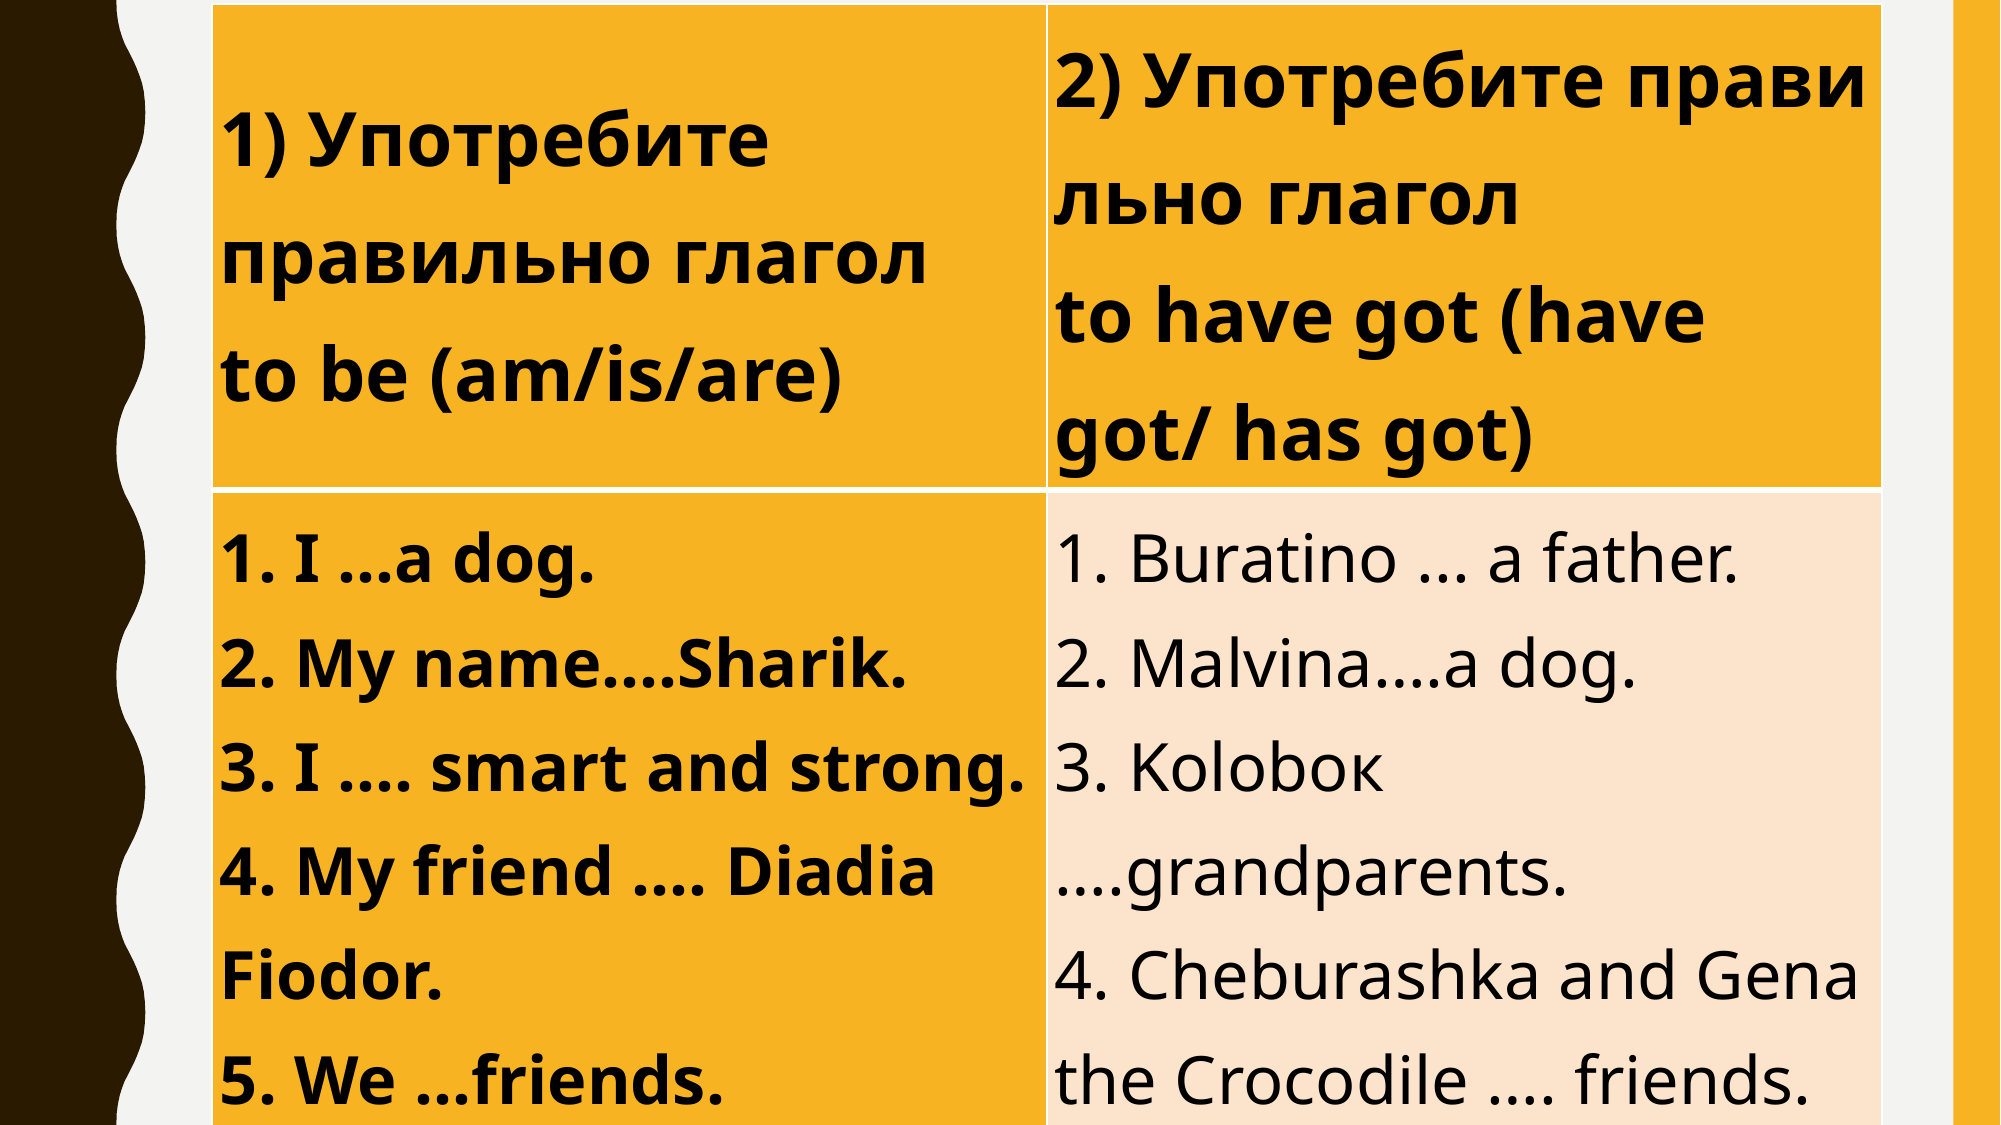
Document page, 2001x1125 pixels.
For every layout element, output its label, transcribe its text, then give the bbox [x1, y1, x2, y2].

table_header 2) Употребите правильно глагол to have got (have got/ has got) [1048, 5, 1881, 487]
table_cell 1. Buratino ... a father. 2. Malvina….a dog. 3. Koloboк ….grandparents. 4. Cheburashka and Gena the Crocodile …. friends. 5. Alionushka …a brother. [1048, 493, 1881, 1125]
table_header 1) Употребите правильно глагол to be (am/is/are) [213, 5, 1046, 487]
table_cell 1. I …a dog. 2. My name….Sharik. 3. I …. smart and strong. 4. My friend …. Diadia Fiodor. 5. We …friends. [213, 493, 1046, 1125]
